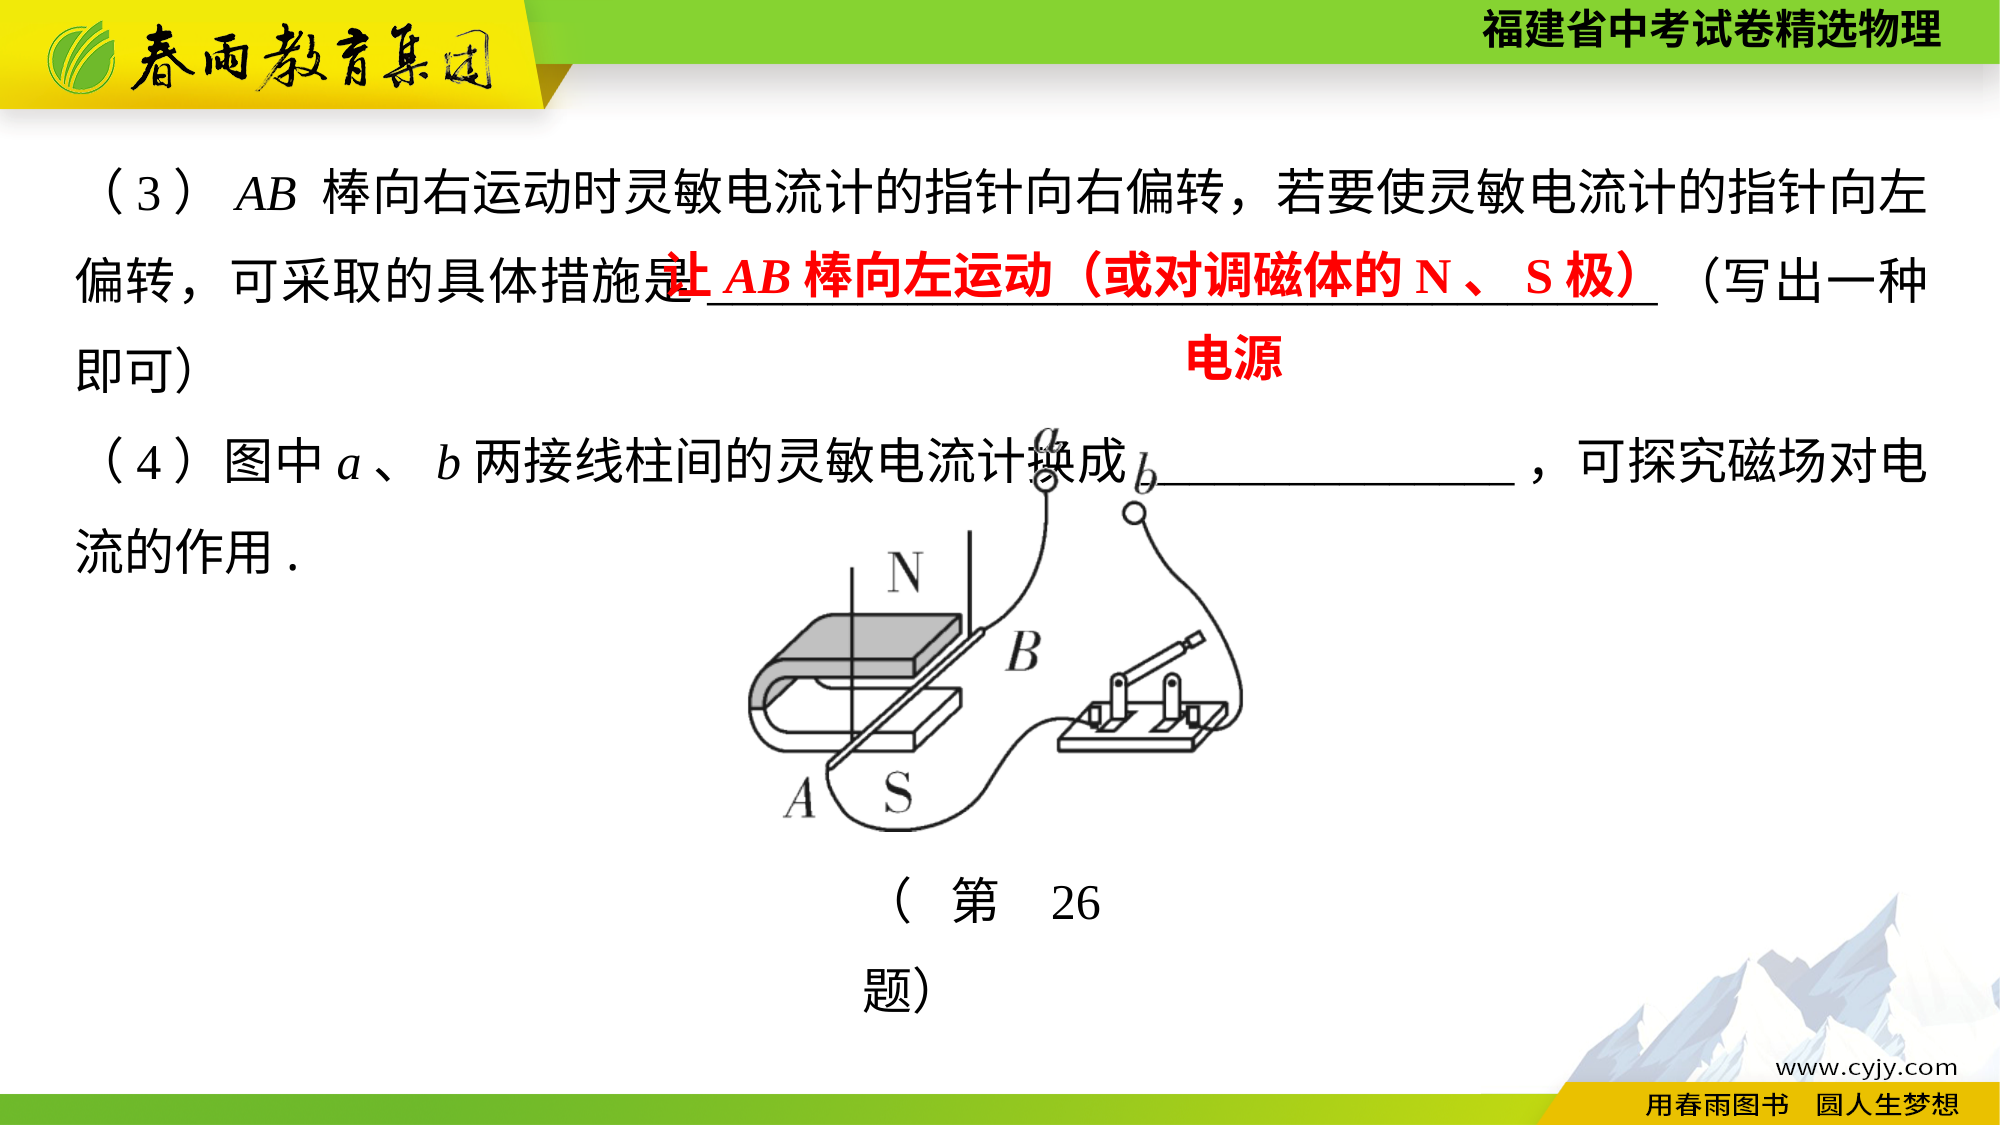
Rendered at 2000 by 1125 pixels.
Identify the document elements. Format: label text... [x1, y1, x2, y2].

picture [0, 0, 2000, 1125]
text_box 让AB棒向左运动（或对调磁体的N、S极） [598, 205, 1819, 311]
list （3）AB 棒向右运动时灵敏电流计的指针向右偏转，若要使灵敏电流计的指针向左偏转，可采取的具体措施是______________________________________（写出一种即可） （4）图中a、b两接线柱间的灵敏电流计换成_______________，可探究磁场对电流的作用. [59, 122, 1944, 502]
text_box （第26题） [847, 841, 1128, 937]
text_box 电源 [1118, 319, 1299, 394]
